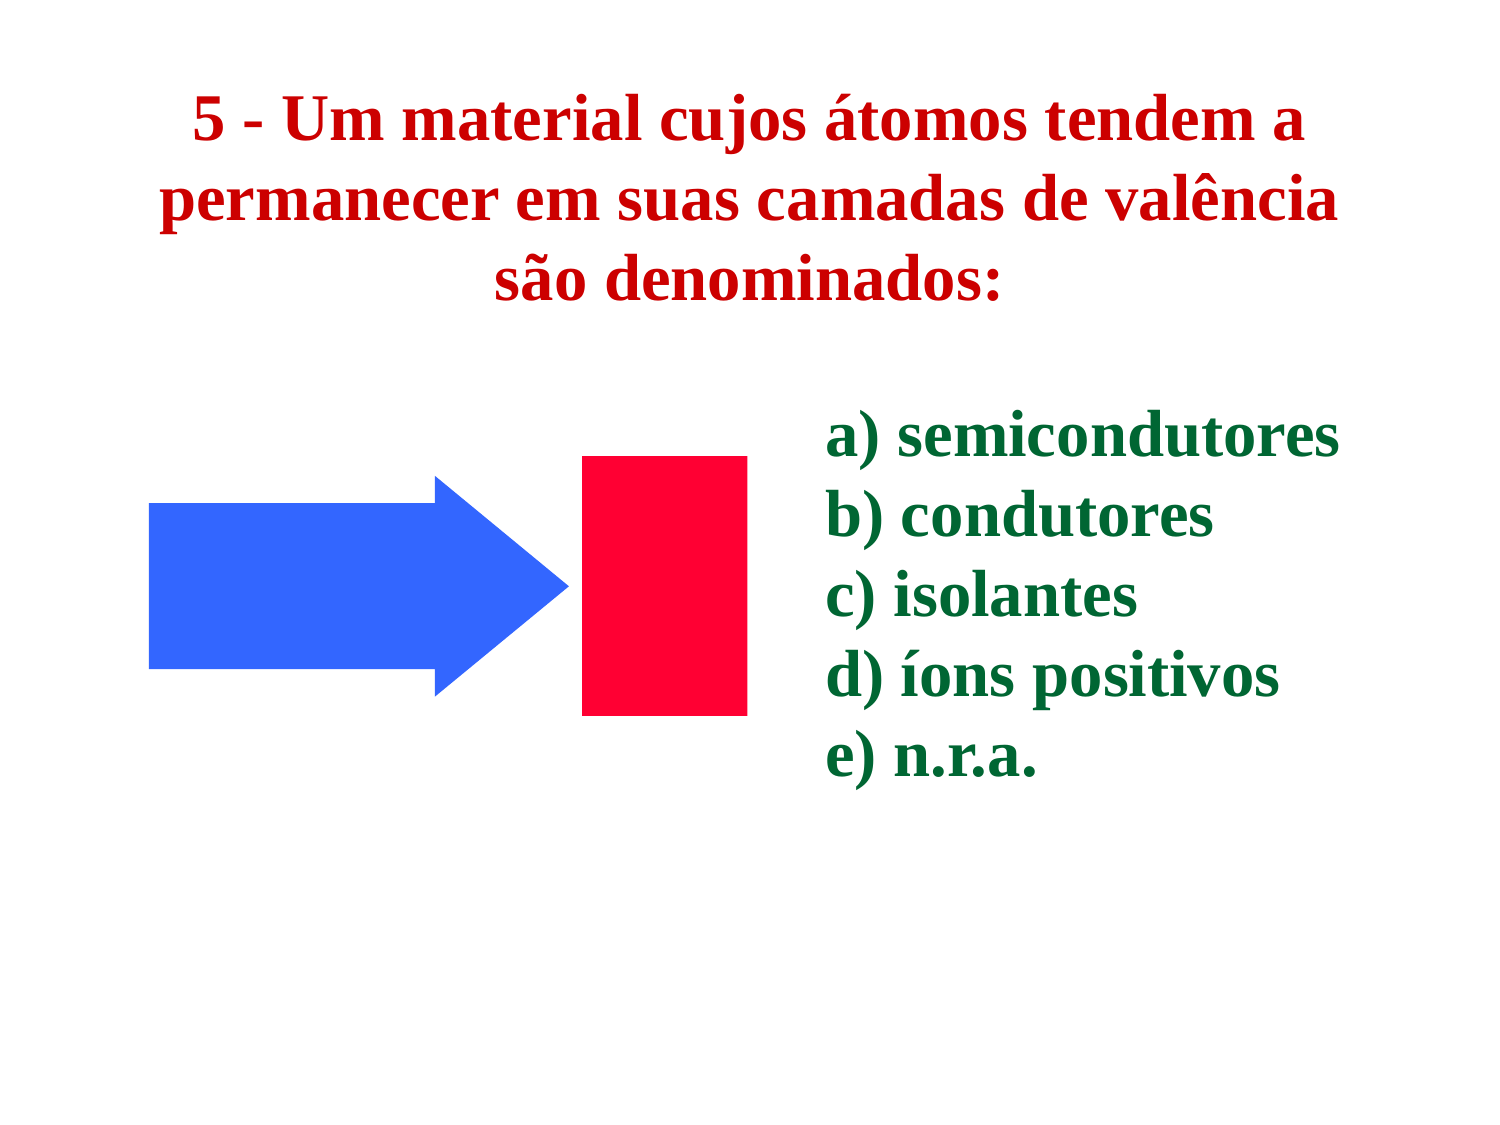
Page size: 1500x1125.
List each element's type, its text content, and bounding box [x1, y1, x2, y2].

text_box a) semicondutores b) condutores c) isolantes d) íons positivos e) n.r.a. [809, 382, 1357, 798]
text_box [148, 455, 748, 716]
title 5 - Um material cujos átomos tendem a permanecer em suas camadas de valência são denominados: [112, 99, 1388, 288]
